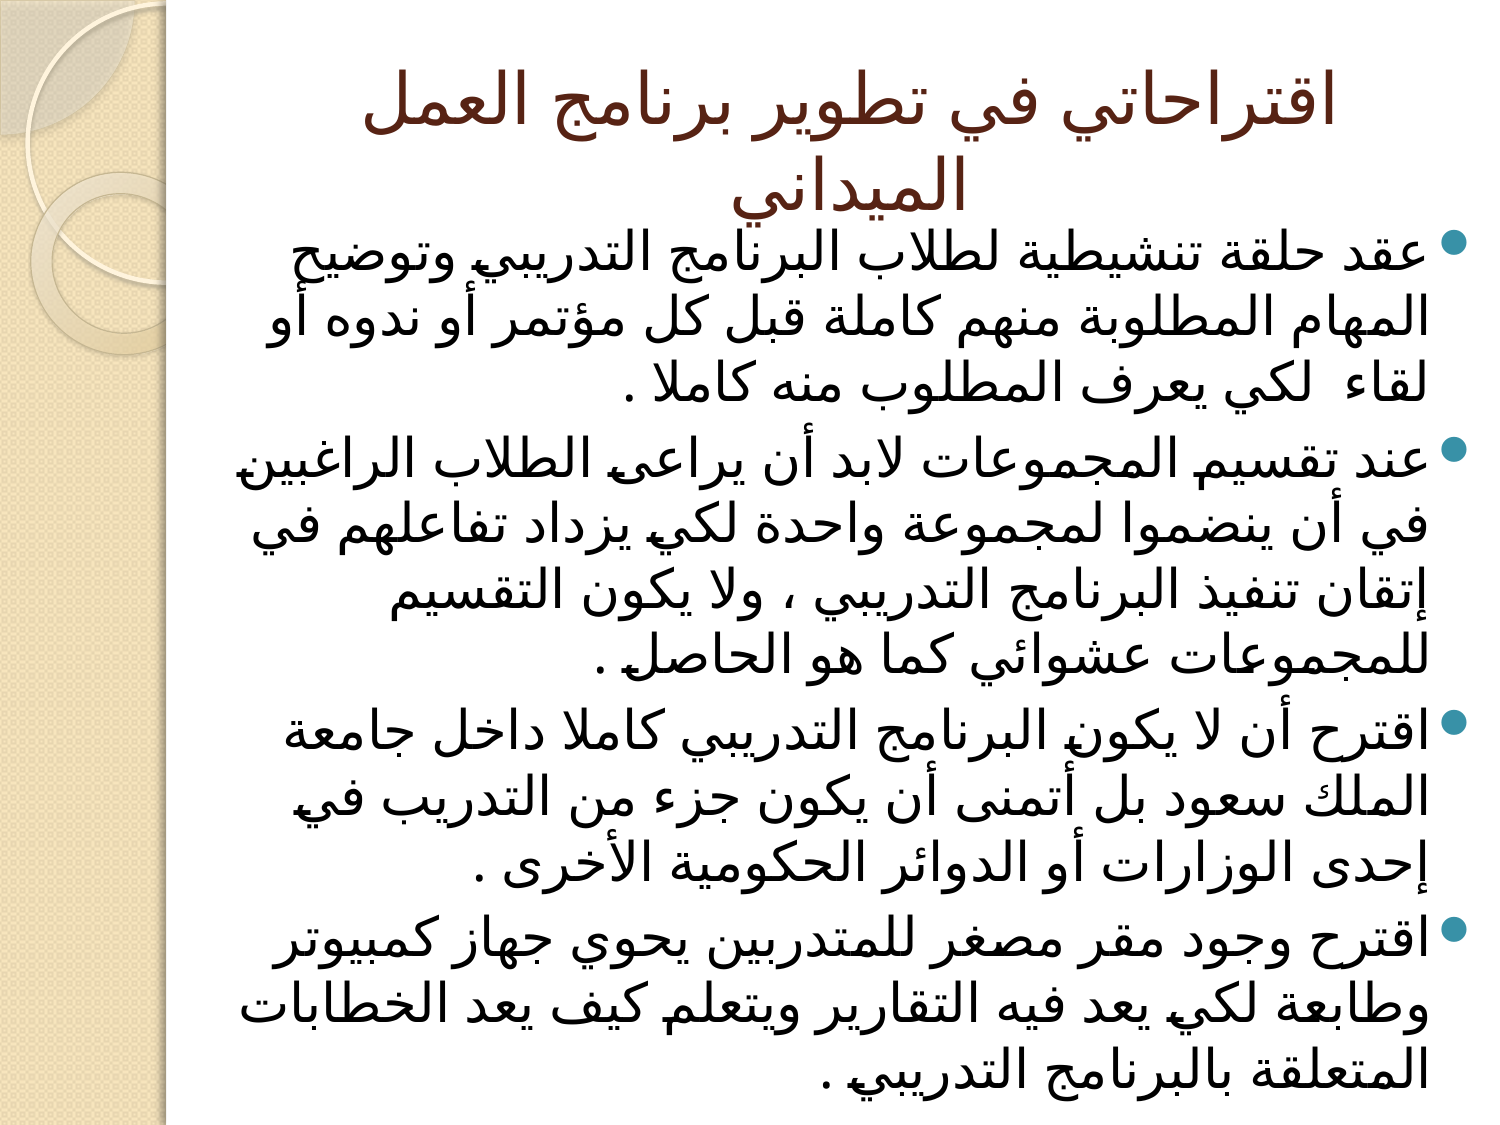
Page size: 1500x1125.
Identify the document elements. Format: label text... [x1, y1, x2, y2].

list عقد حلقة تنشيطية لطلاب البرنامج التدريبي وتوضيح المهام المطلوبة منهم كاملة قبل كل مؤتمر أو ندوه أو لقاء لكي يعرف المطلوب منه كاملا . عند تقسيم المجموعات لابد أن يراعى الطلاب الراغبين في أن ينضموا لمجموعة واحدة لكي يزداد تفاعلهم في إتقان تنفيذ البرنامج التدريبي ، ولا يكون التقسيم للمجموعات عشوائي كما هو الحاصل . اقترح أن لا يكون البرنامج التدريبي كاملا داخل جامعة الملك سعود بل أتمنى أن يكون جزء من التدريب في إحدى الوزارات أو الدوائر الحكومية الأخرى . اقترح وجود مقر مصغر للمتدربين يحوي جهاز كمبيوتر وطابعة لكي يعد فيه التقارير ويتعلم كيف يعد الخطابات المتعلقة بالبرنامج التدريبي . [171, 208, 1500, 1125]
title اقتراحاتي في تطوير برنامج العمل الميداني [235, 45, 1466, 208]
